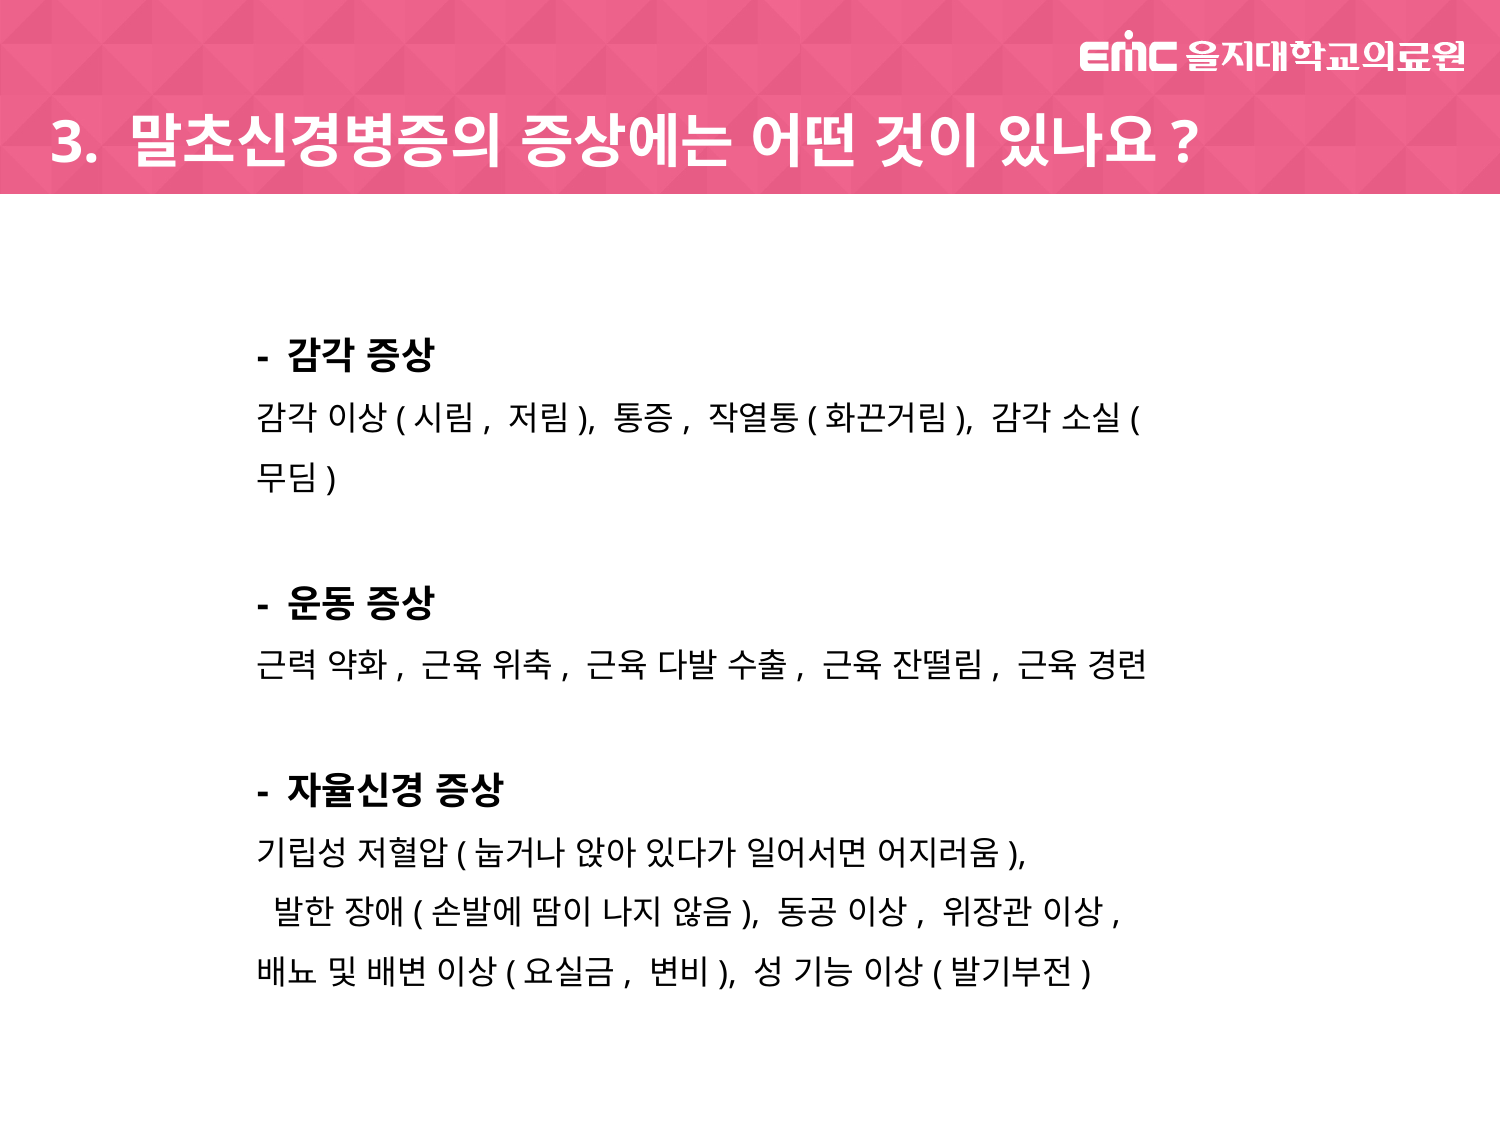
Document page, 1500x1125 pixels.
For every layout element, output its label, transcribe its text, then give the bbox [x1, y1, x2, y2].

text_box - 감각 증상 감각 이상(시림, 저림), 통증, 작열통(화끈거림), 감각 소실(무딤) - 운동 증상 근력 약화, 근육 위축, 근육 다발 수출, 근육 잔떨림, 근육 경련 - 자율신경 증상 기립성 저혈압(눕거나 앉아 있다가 일어서면 어지러움), 발한 장애(손발에 땀이 나지 않음), 동공 이상, 위장관 이상, 배뇨 및 배변 이상(요실금, 변비), 성 기능 이상(발기부전) [242, 302, 1211, 999]
picture [0, 0, 1500, 194]
